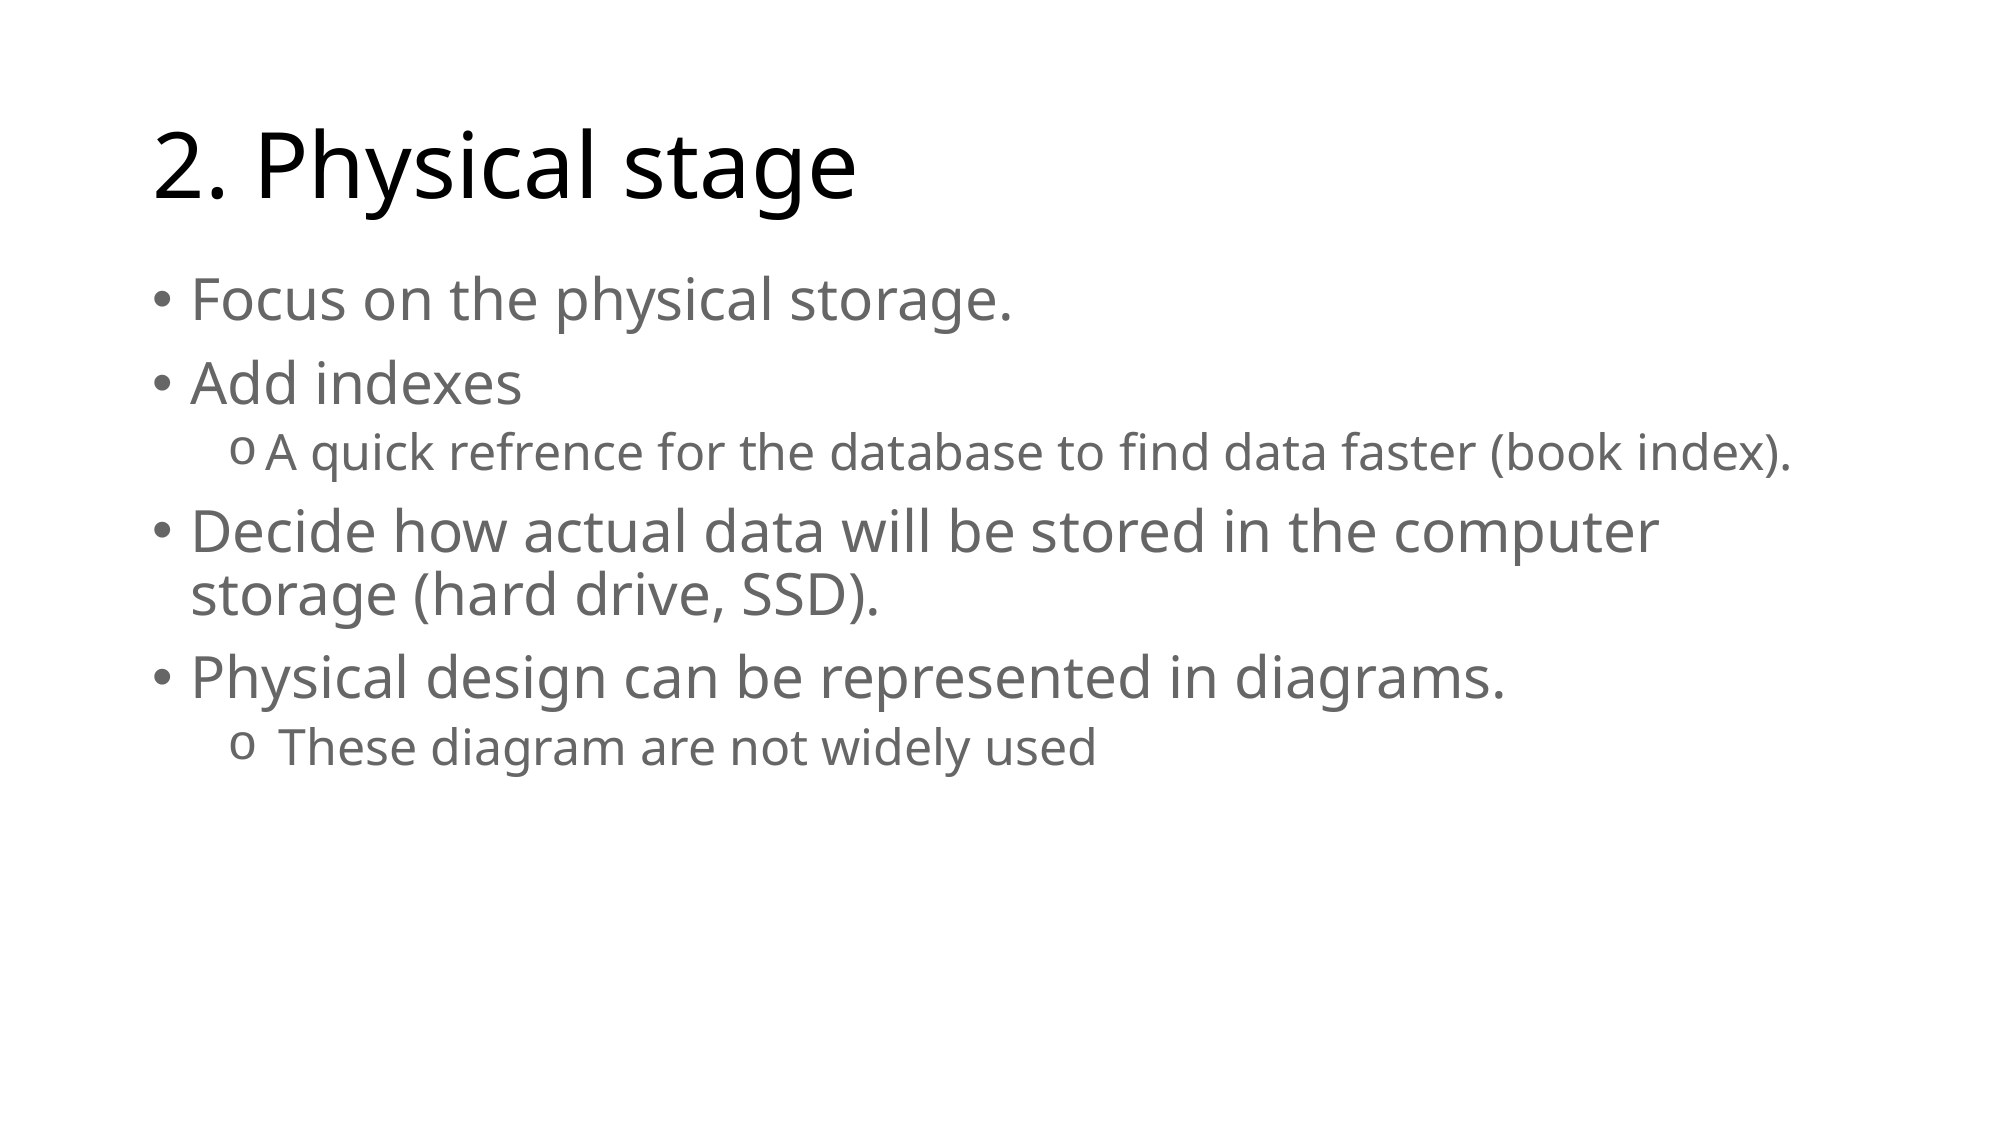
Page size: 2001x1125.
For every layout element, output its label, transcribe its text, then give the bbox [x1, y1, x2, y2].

title 2. Physical stage [137, 59, 1863, 278]
list Focus on the physical storage. Add indexes A quick refrence for the database to find data faster (book index). Decide how actual data will be stored in the computer storage (hard drive, SSD). Physical design can be represented in diagrams. These diagram are not widely used [137, 262, 1828, 1016]
